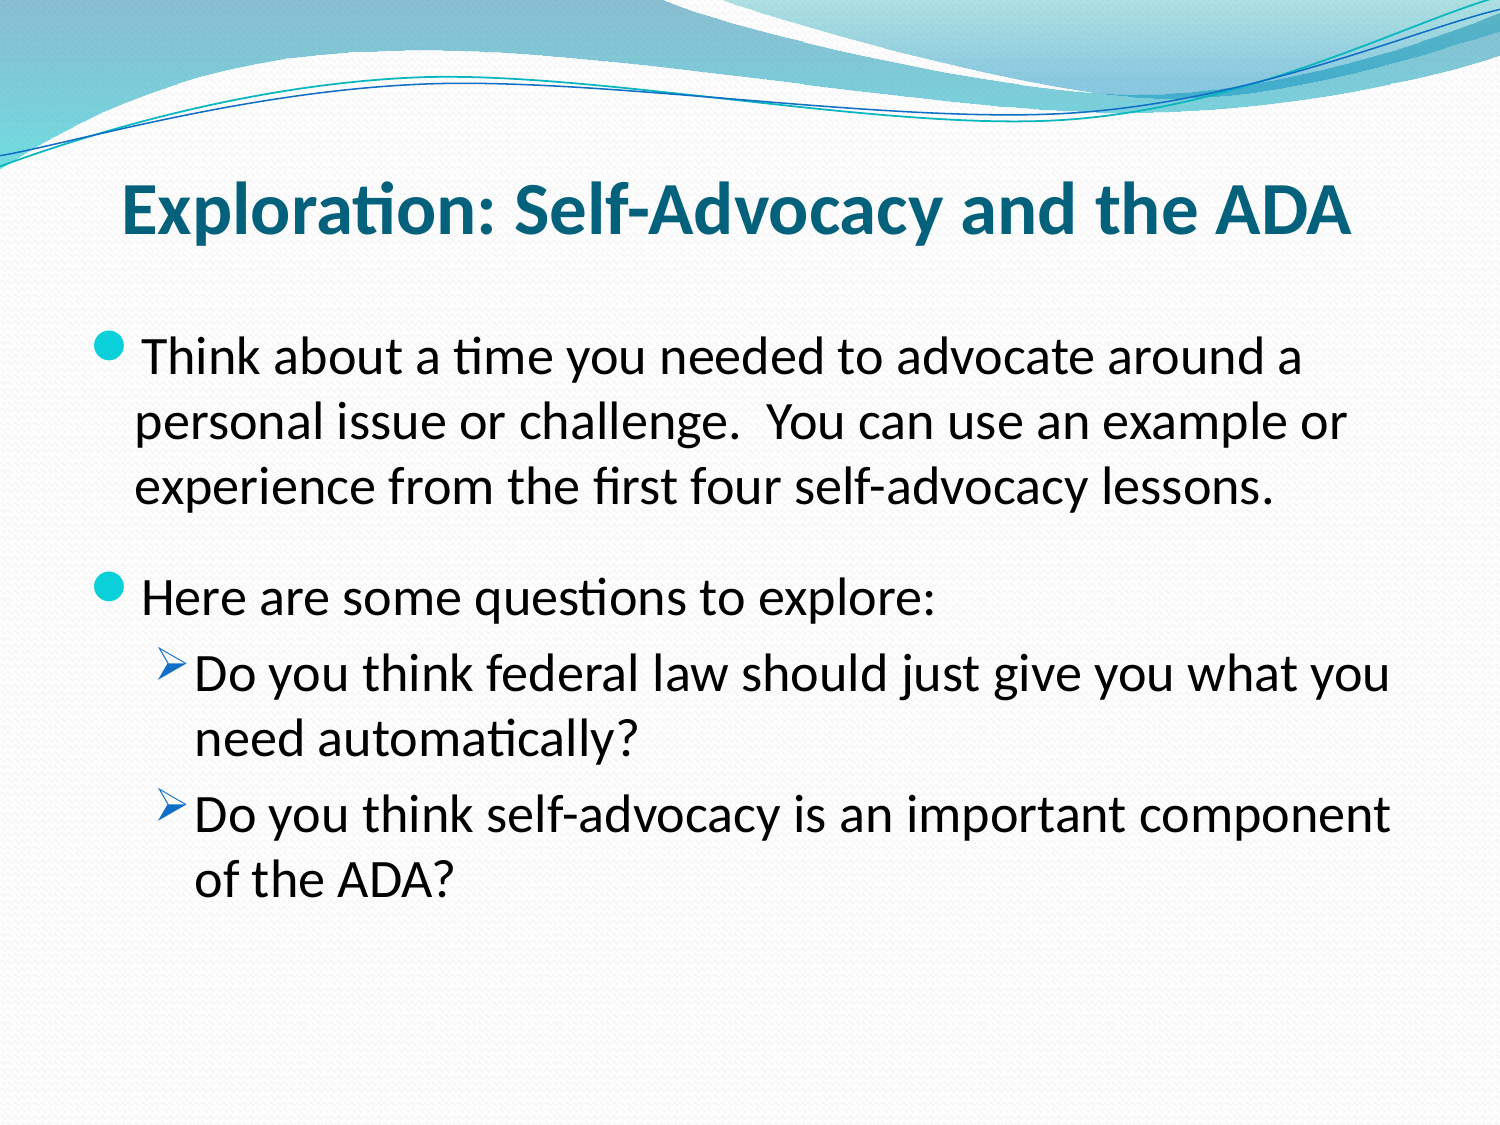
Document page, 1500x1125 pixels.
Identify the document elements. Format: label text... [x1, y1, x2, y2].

title Exploration: Self-Advocacy and the ADA [62, 137, 1413, 250]
list Think about a time you needed to advocate around a personal issue or challenge. You can use an example or experience from the first four self-advocacy lessons. Here are some questions to explore: Do you think federal law should just give you what you need automatically? Do you think self-advocacy is an important component of the ADA? [75, 312, 1425, 975]
